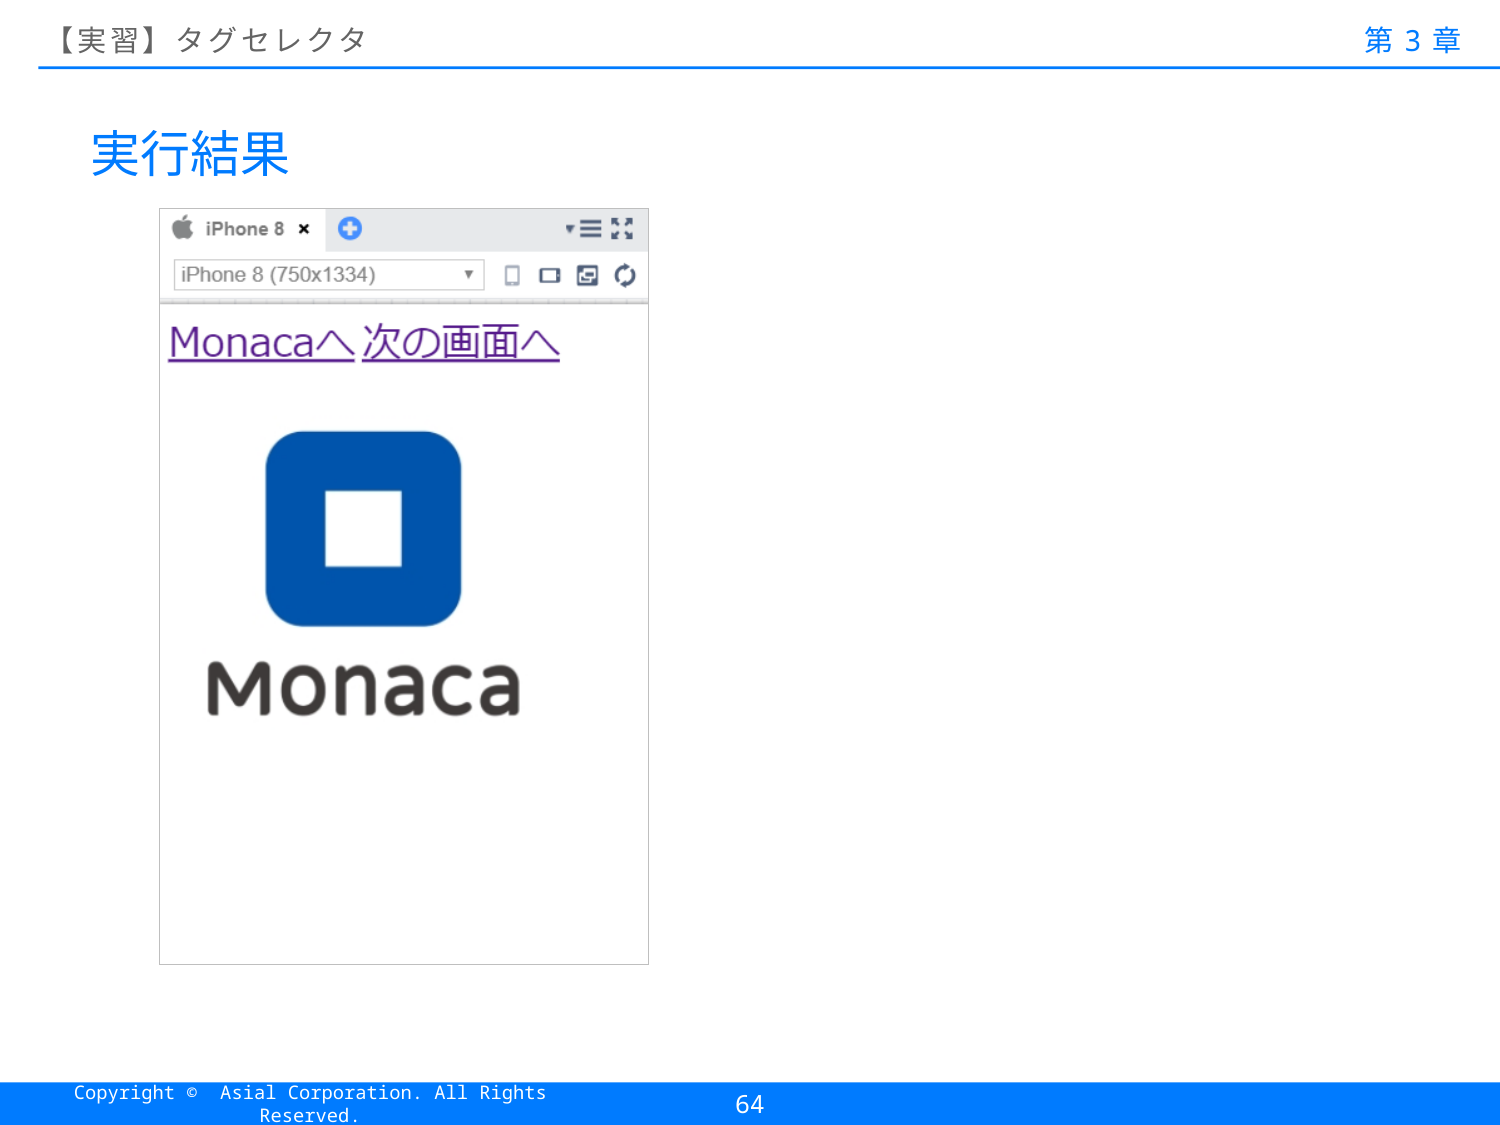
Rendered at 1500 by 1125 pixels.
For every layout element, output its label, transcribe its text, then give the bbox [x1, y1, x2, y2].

title 【実習】タグセレクタ [29, 7, 702, 72]
list 第3章 [702, 7, 1477, 72]
slide_number 64 [581, 1075, 919, 1125]
picture [159, 207, 649, 965]
list 実行結果 [75, 84, 1425, 988]
